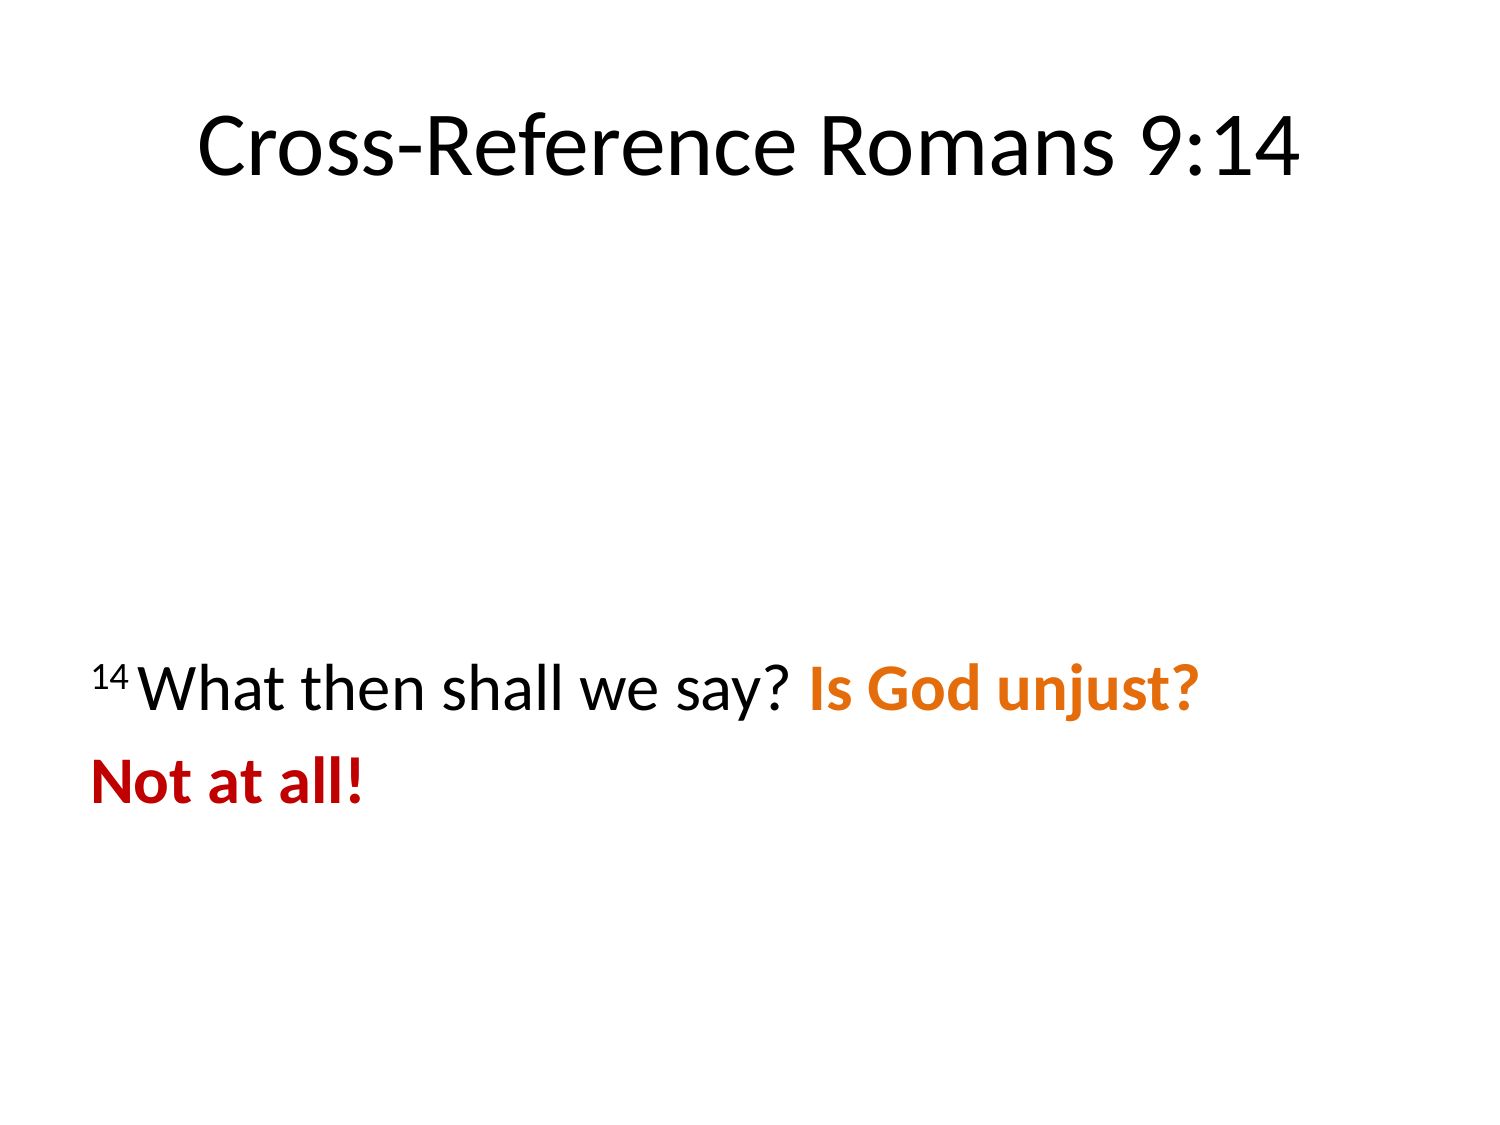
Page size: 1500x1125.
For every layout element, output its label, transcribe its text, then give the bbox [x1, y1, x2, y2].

title Cross-Reference Romans 9:14 [75, 45, 1425, 233]
list 14 What then shall we say? Is God unjust? Not at all! [75, 262, 1425, 1005]
